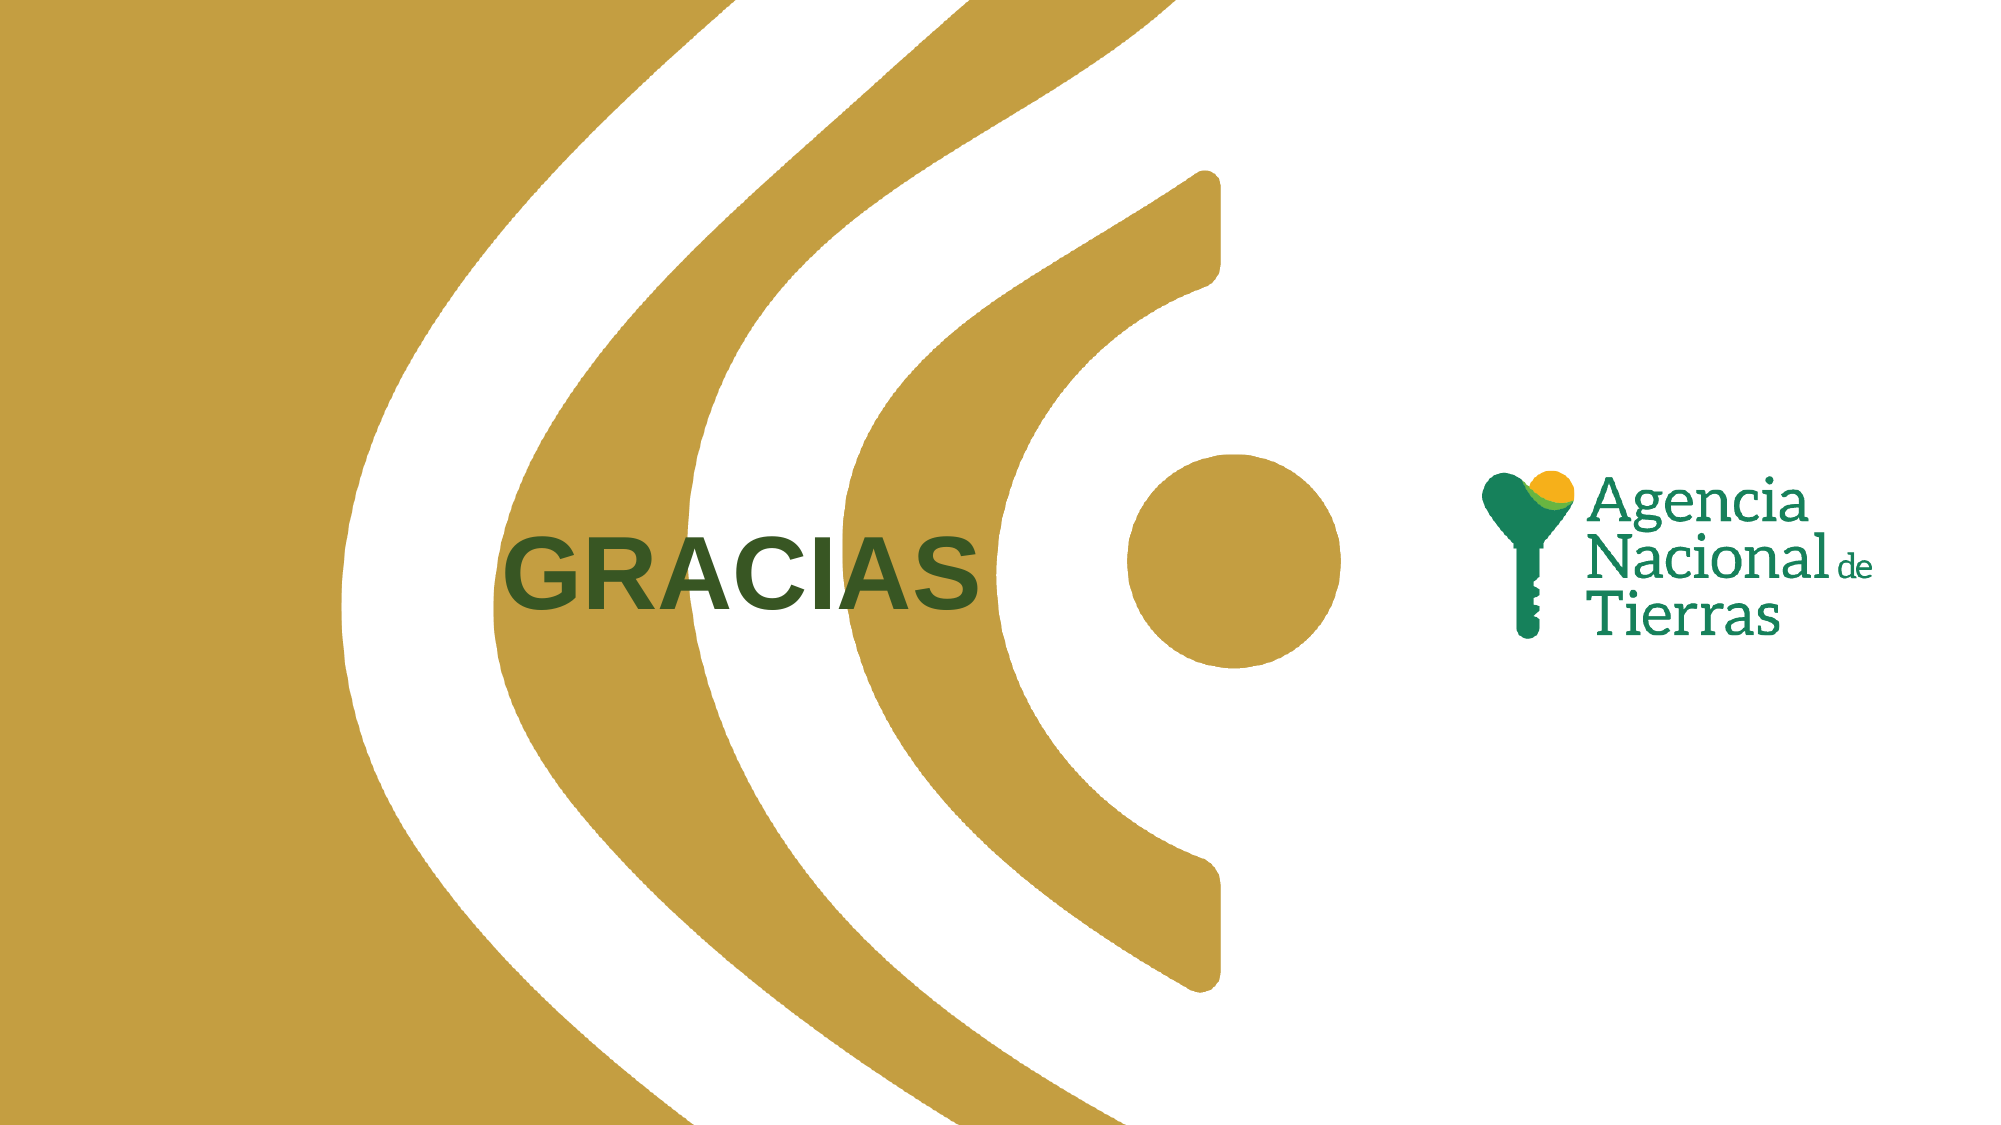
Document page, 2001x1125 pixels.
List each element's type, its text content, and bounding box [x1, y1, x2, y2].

picture [0, 0, 1884, 1125]
text_box GRACIAS [22, 511, 1462, 614]
